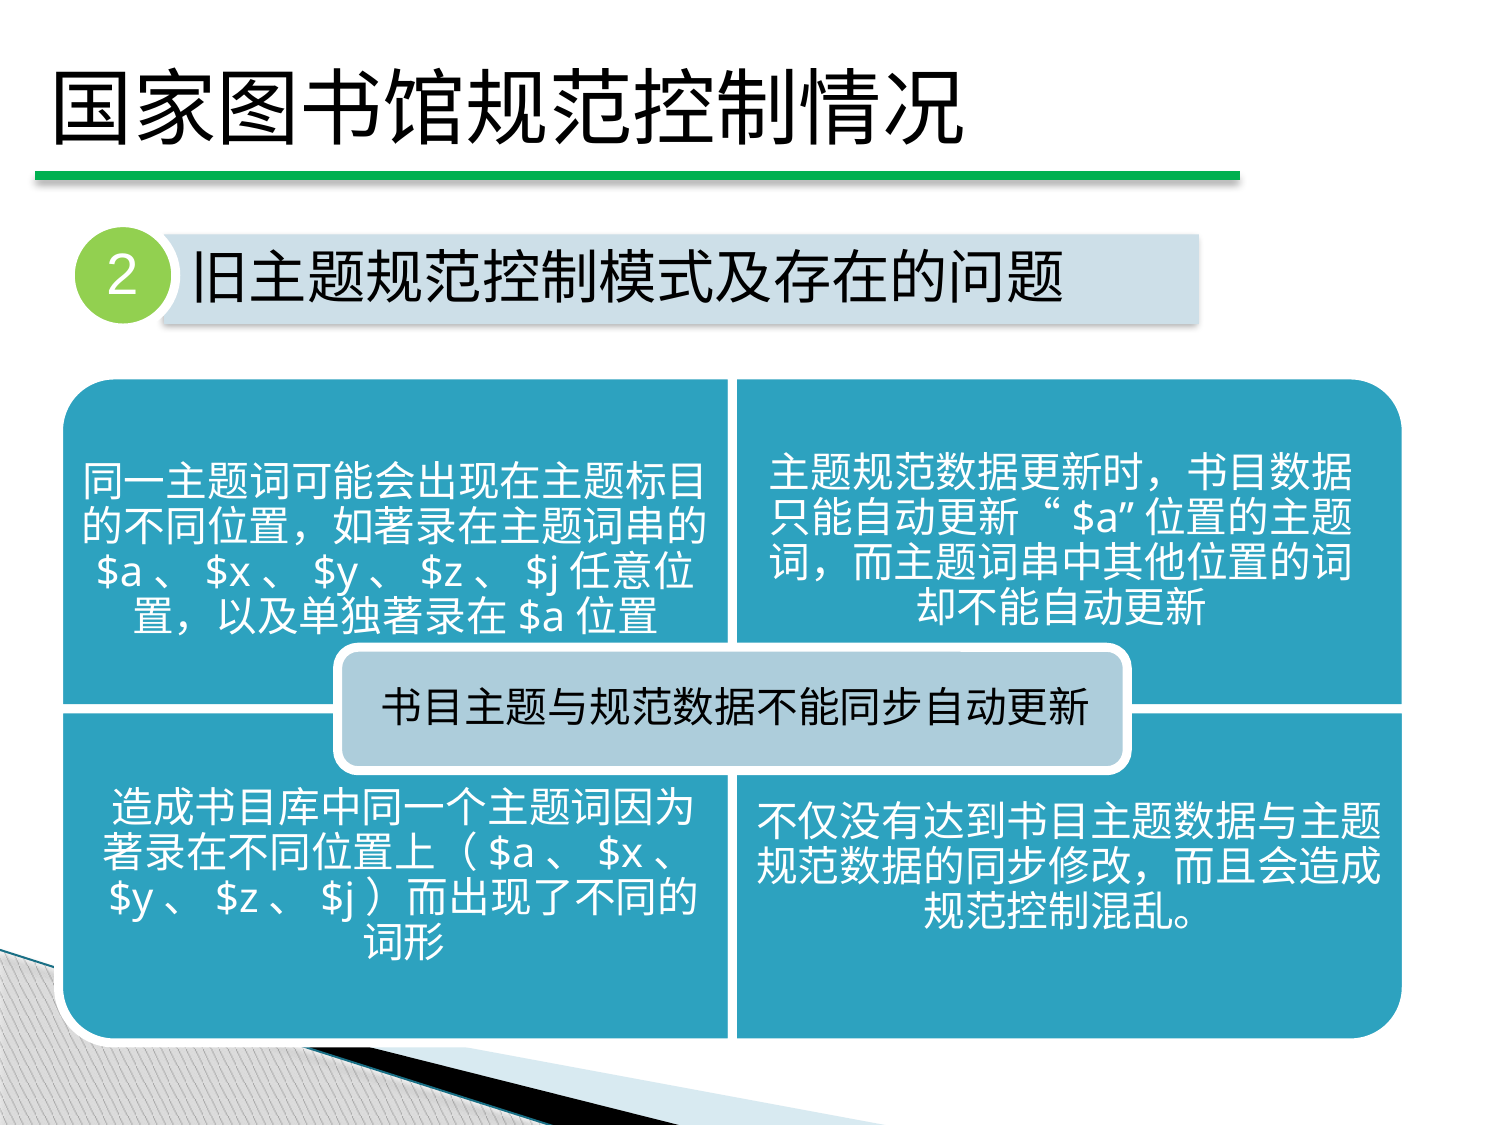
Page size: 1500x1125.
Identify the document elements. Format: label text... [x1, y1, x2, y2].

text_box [58, 374, 1407, 1044]
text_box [70, 222, 1199, 329]
text_box 国家图书馆规范控制情况 [35, 46, 1386, 164]
